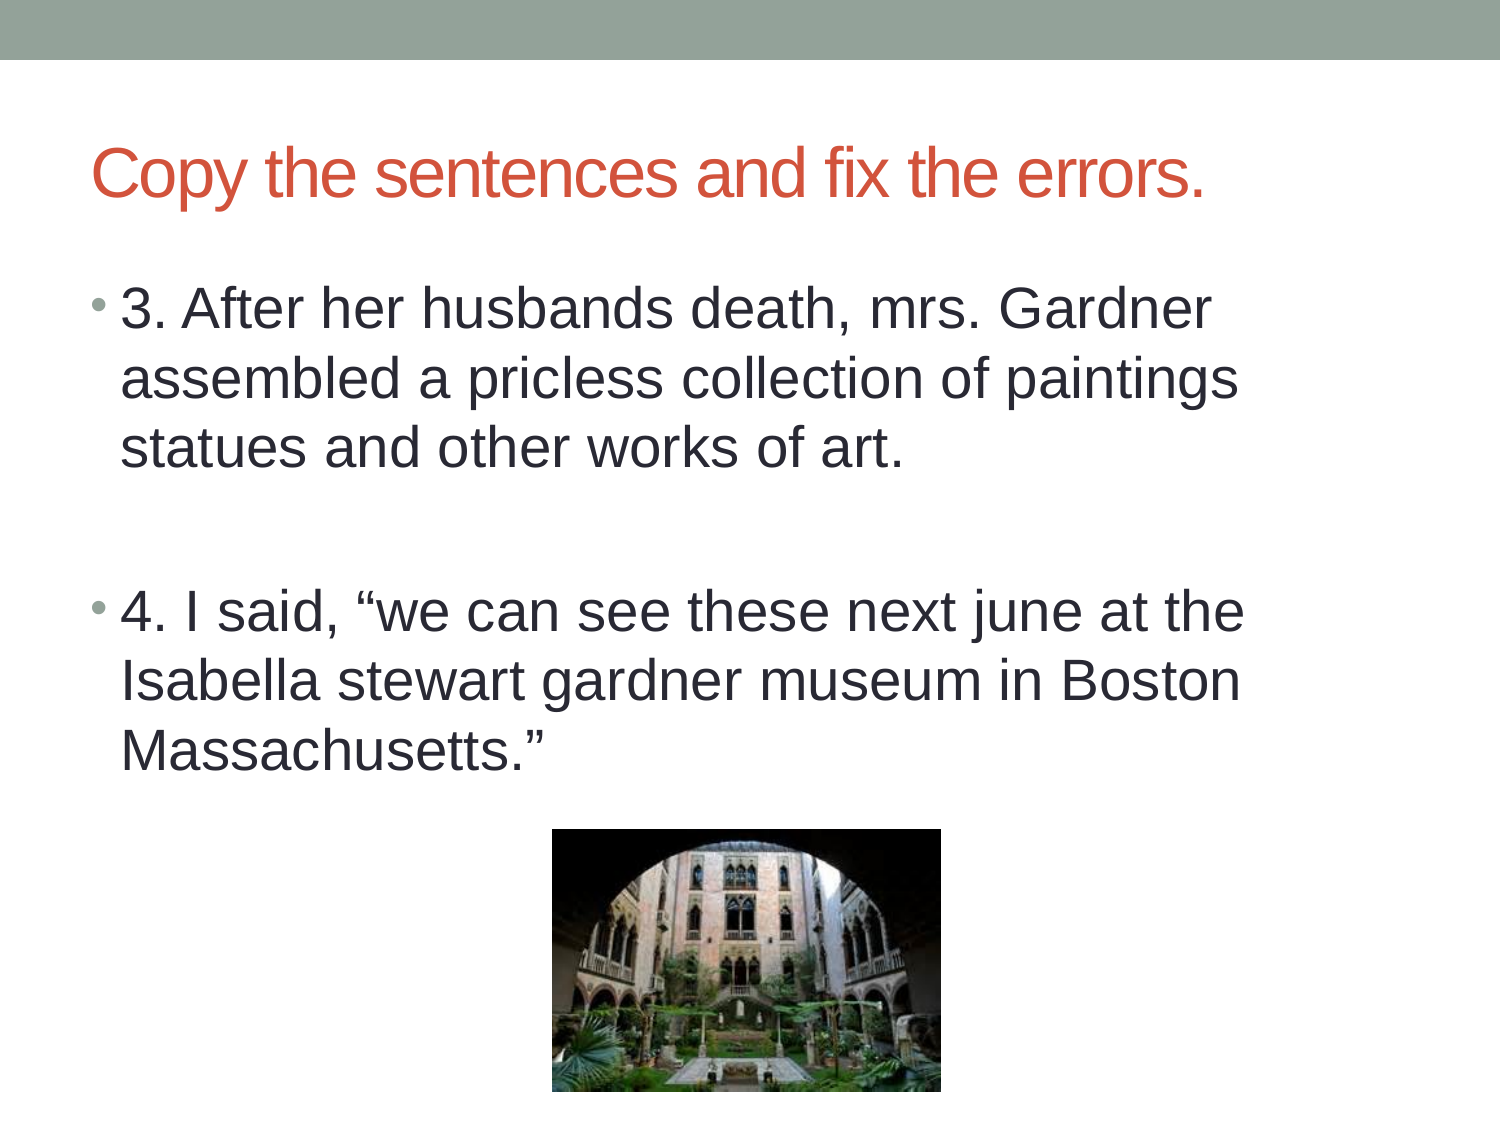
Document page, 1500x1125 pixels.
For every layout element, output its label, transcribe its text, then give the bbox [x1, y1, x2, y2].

title Copy the sentences and fix the errors. [75, 87, 1425, 250]
picture [551, 828, 941, 1092]
list 3. After her husbands death, mrs. Gardner assembled a pricless collection of paintings statues and other works of art. 4. I said, “we can see these next june at the Isabella stewart gardner museum in Boston Massachusetts.” [75, 262, 1425, 1063]
